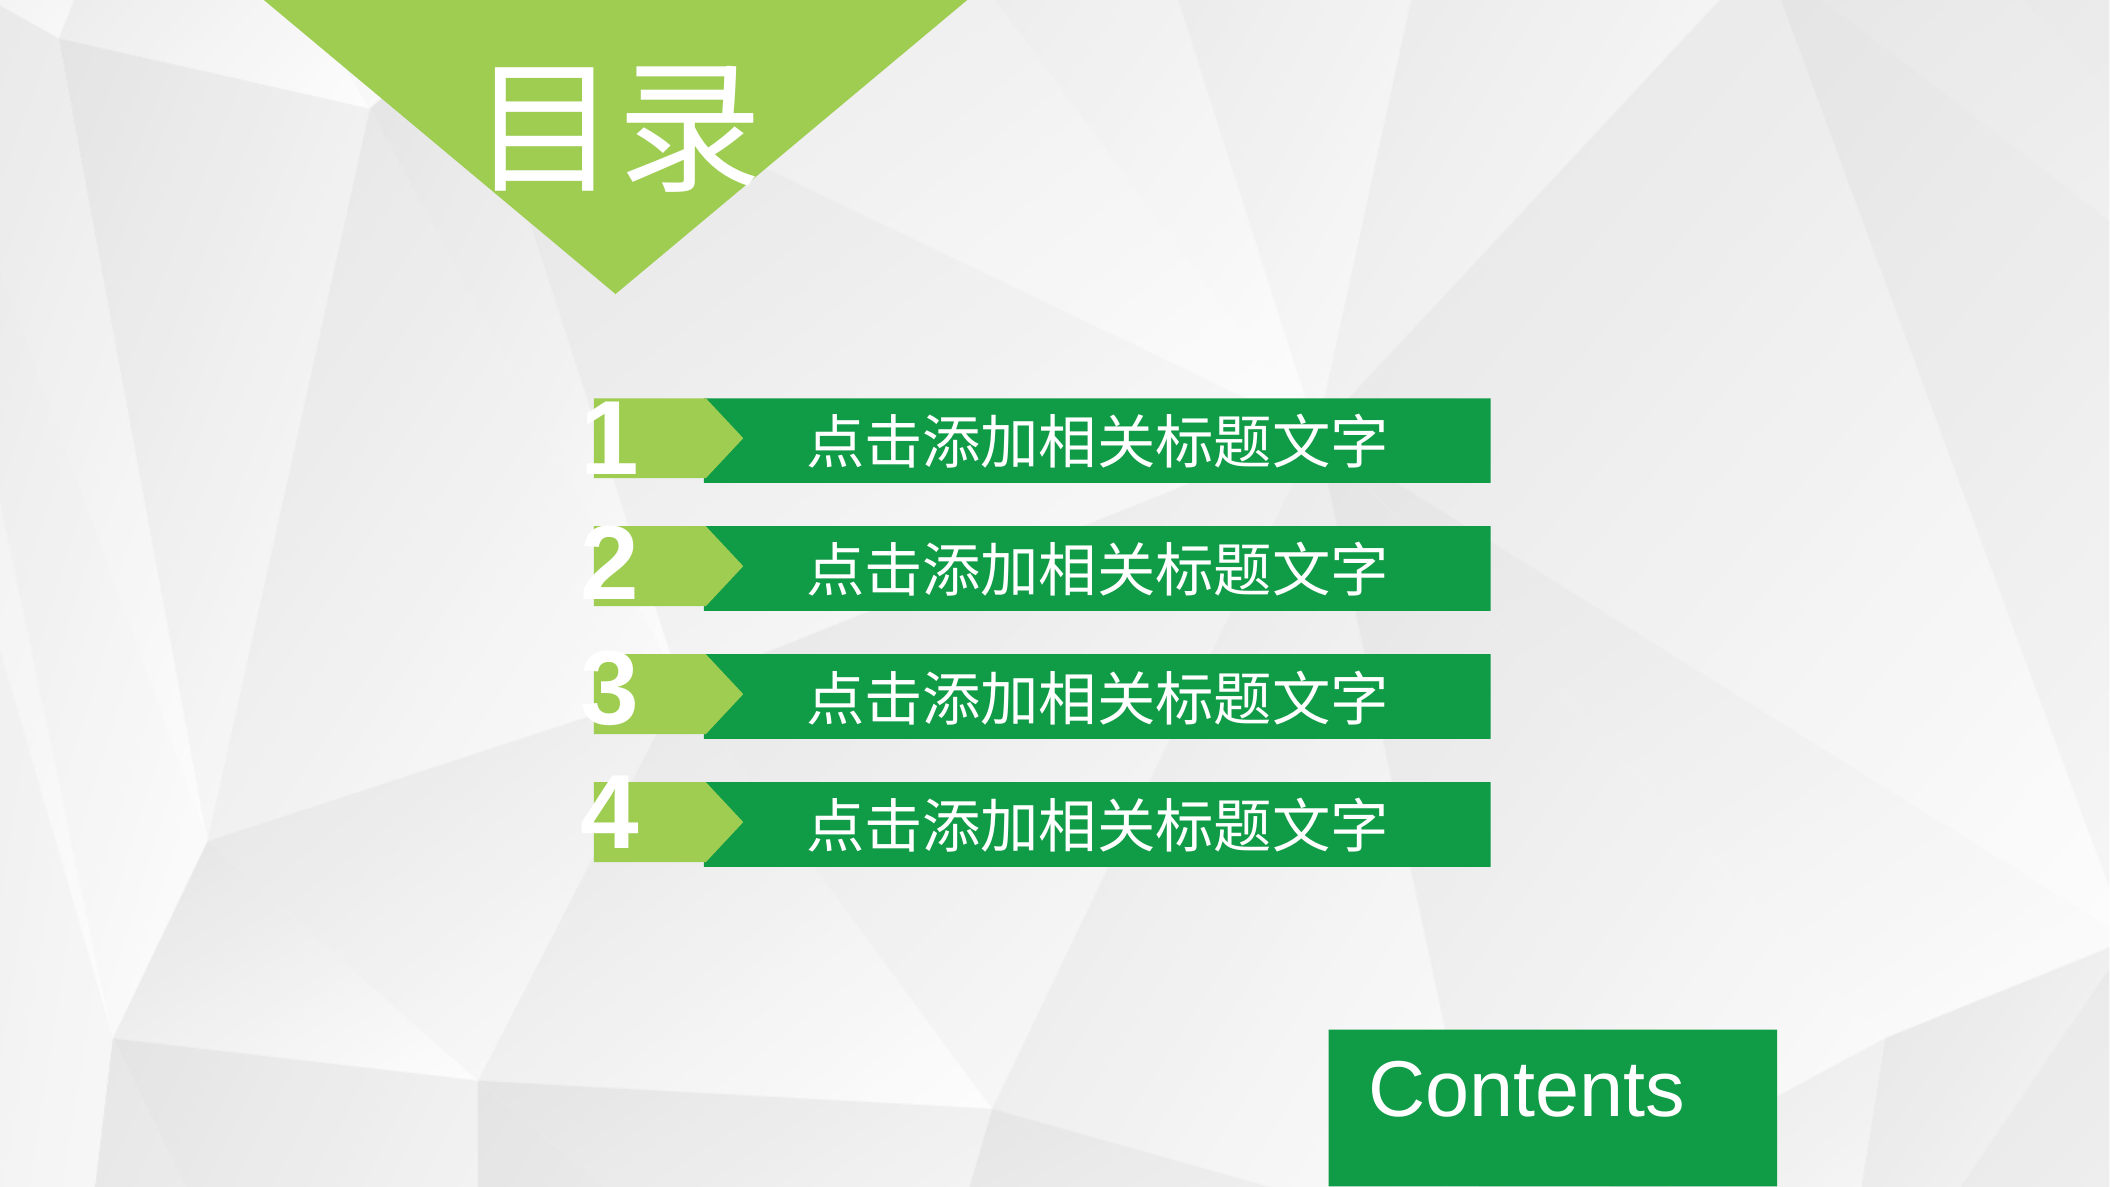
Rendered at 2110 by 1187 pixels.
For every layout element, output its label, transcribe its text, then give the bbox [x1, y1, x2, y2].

text_box 点击添加相关标题文字 [703, 526, 1491, 611]
text_box 3 [566, 611, 655, 735]
text_box [523, 217, 708, 295]
text_box [263, 0, 968, 162]
text_box 4 [566, 735, 655, 878]
text_box [1328, 1029, 1778, 1187]
text_box 点击添加相关标题文字 [703, 782, 1491, 867]
text_box 1 [566, 362, 655, 486]
text_box [655, 526, 744, 607]
text_box Contents [1353, 1029, 1750, 1140]
picture [0, 0, 2110, 1187]
text_box 点击添加相关标题文字 [703, 654, 1491, 739]
text_box [655, 654, 744, 735]
text_box [655, 398, 744, 479]
text_box 2 [566, 486, 655, 611]
text_box 目录 [457, 27, 778, 217]
text_box [655, 782, 744, 863]
text_box 点击添加相关标题文字 [703, 398, 1491, 483]
